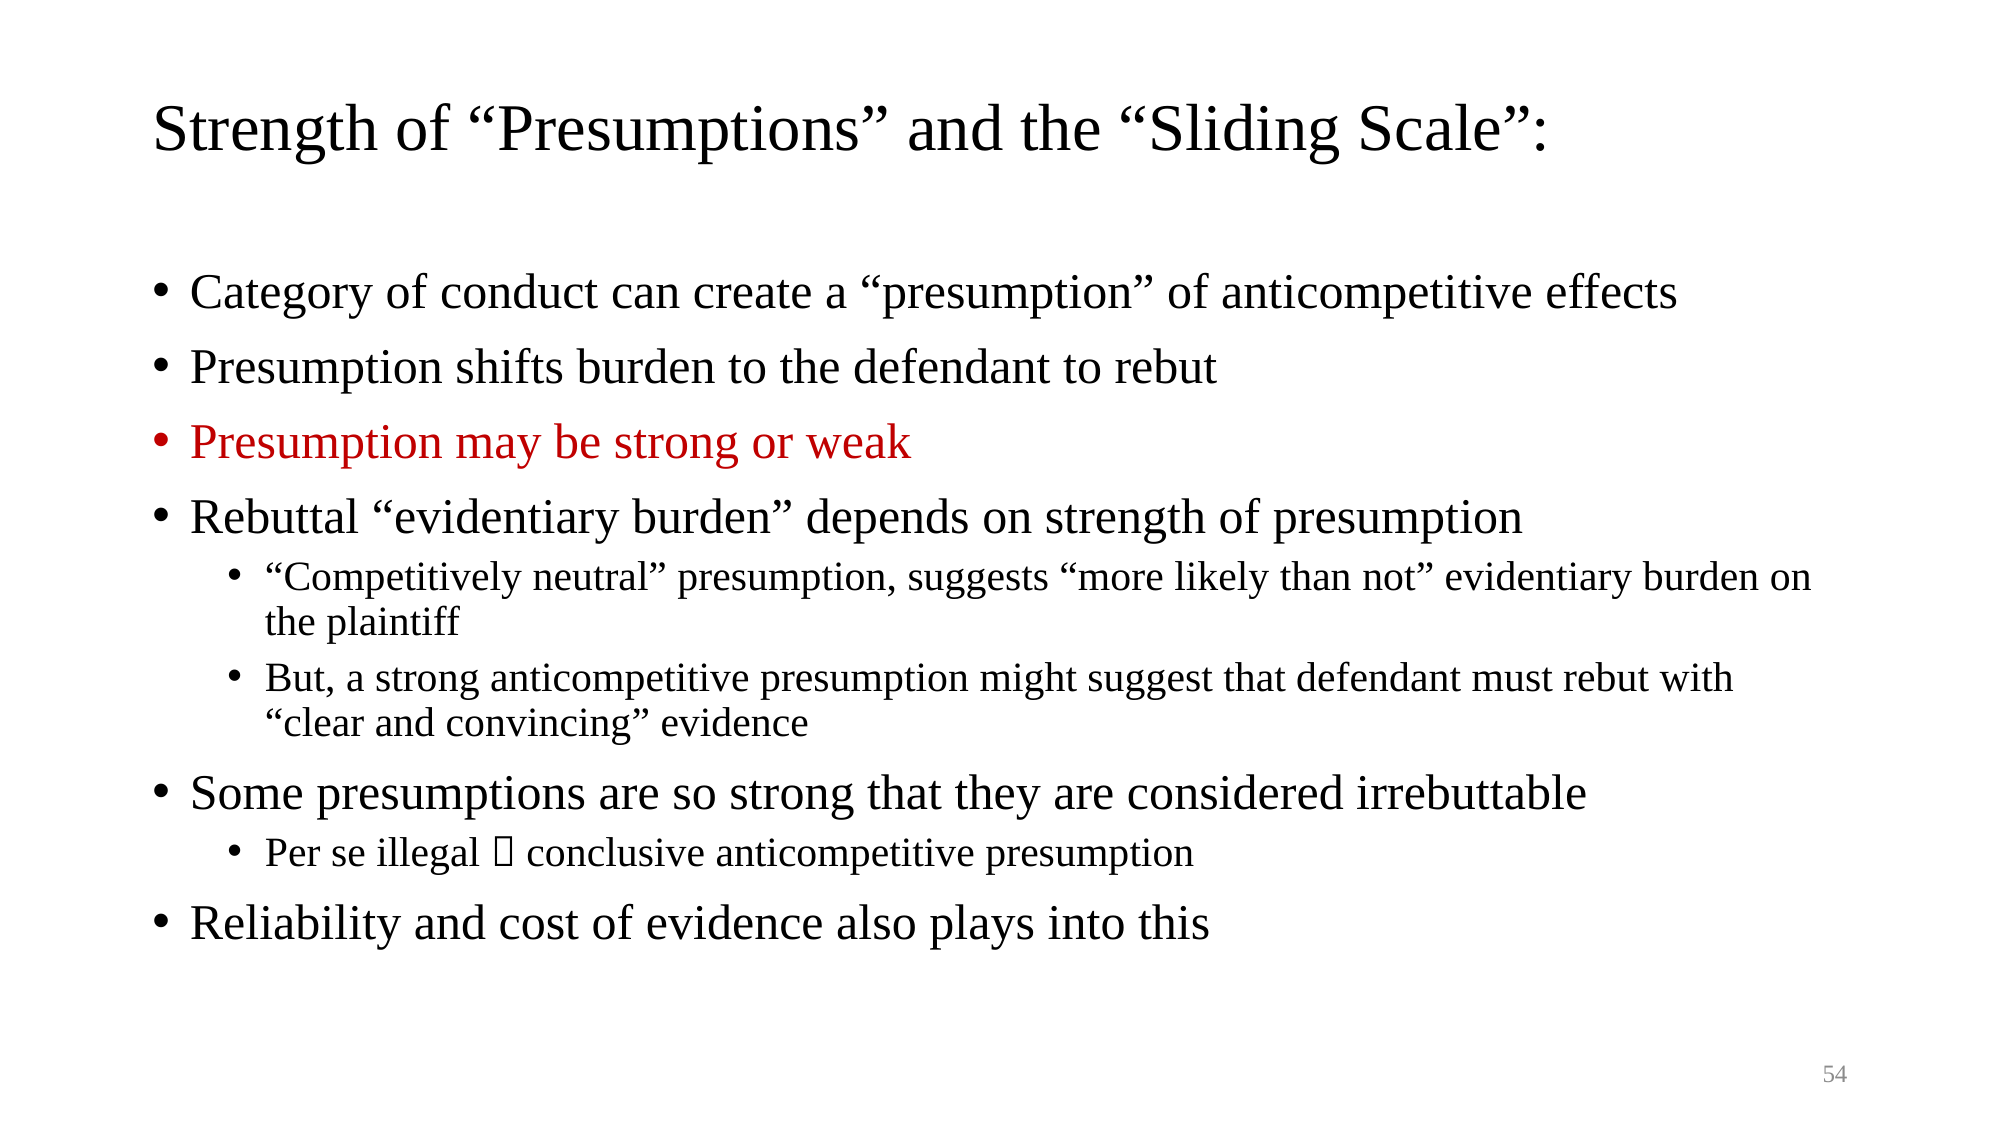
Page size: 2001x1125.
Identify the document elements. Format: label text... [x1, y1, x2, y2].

title Strength of “Presumptions” and the “Sliding Scale”: [137, 59, 1863, 258]
slide_number 54 [1412, 1042, 1863, 1103]
list Category of conduct can create a “presumption” of anticompetitive effects Presumption shifts burden to the defendant to rebut Presumption may be strong or weak Rebuttal “evidentiary burden” depends on strength of presumption “Competitively neutral” presumption, suggests “more likely than not” evidentiary burden on the plaintiff But, a strong anticompetitive presumption might suggest that defendant must rebut with “clear and convincing” evidence Some presumptions are so strong that they are considered irrebuttable Per se illegal  conclusive anticompetitive presumption Reliability and cost of evidence also plays into this [137, 258, 1863, 1066]
